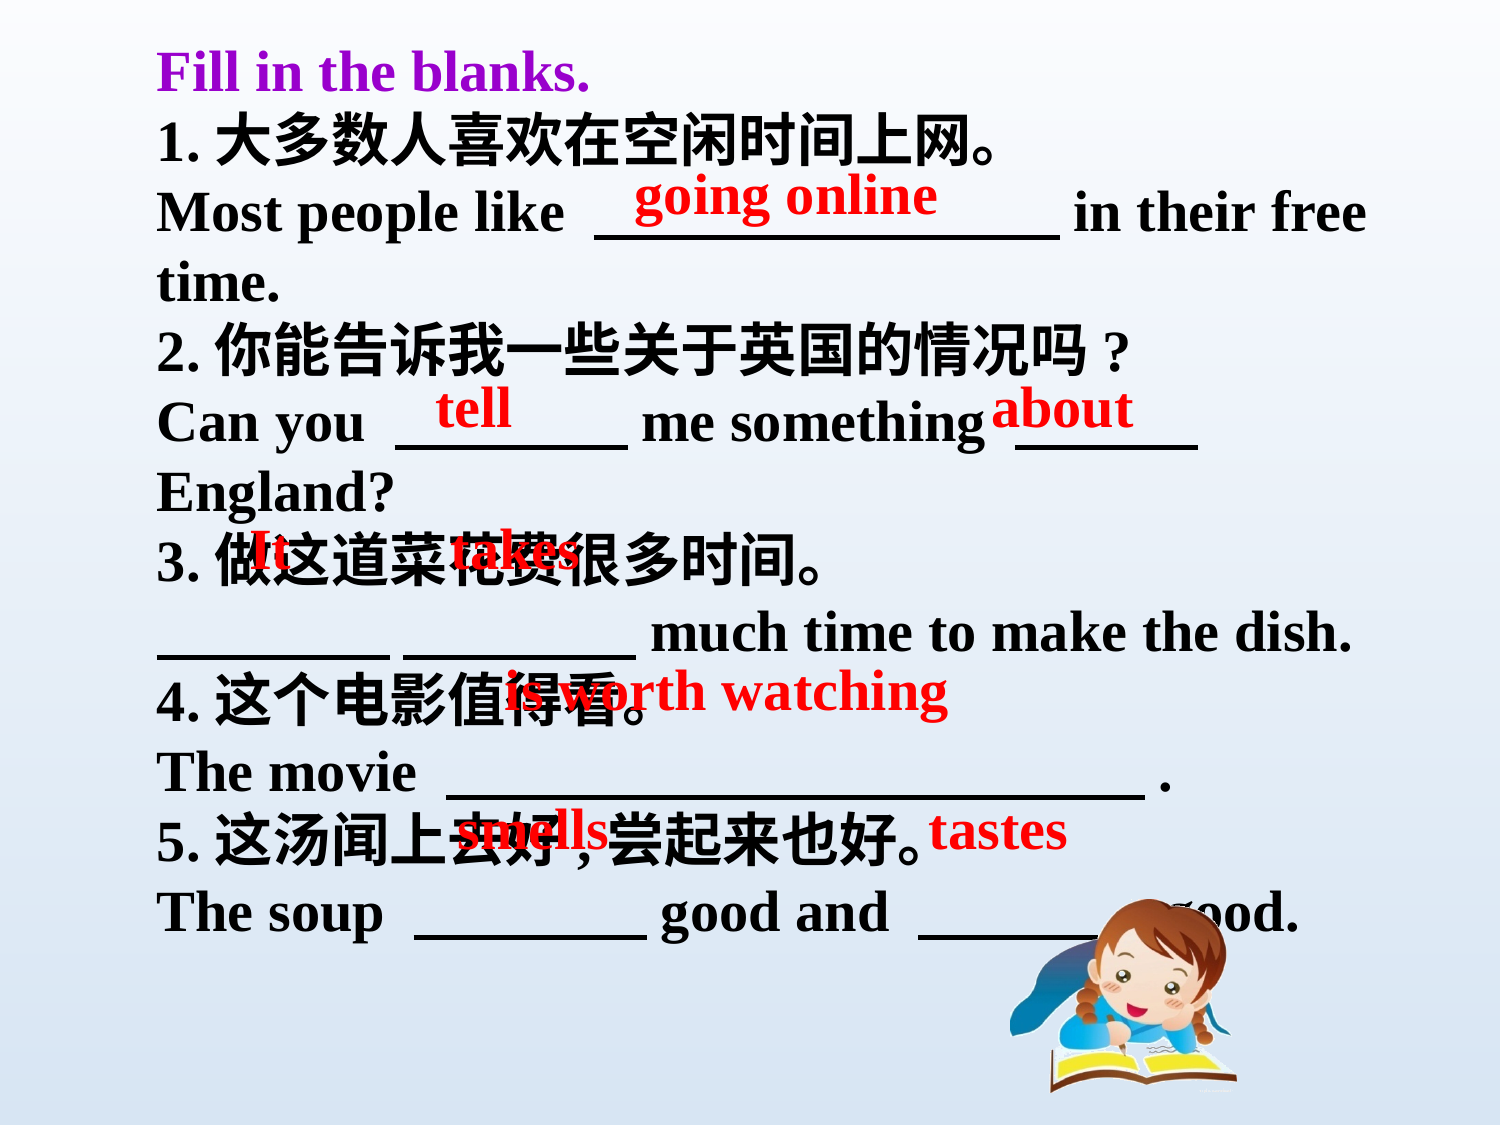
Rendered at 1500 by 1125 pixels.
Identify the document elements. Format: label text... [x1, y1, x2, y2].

text_box tell about [420, 361, 1150, 447]
text_box It takes [234, 503, 645, 589]
picture [1010, 899, 1237, 1093]
text_box is worth watching [490, 645, 964, 730]
text_box going online [620, 149, 954, 234]
text_box Fill in the blanks. 1.大多数人喜欢在空闲时间上网。 Most people like in their free time. 2.你能告诉我一些关于英国的情况吗? Can you me something England? 3.做这道菜花费很多时间。 much time to make the dish. 4.这个电影值得看。 The movie . 5.这汤闻上去好,尝起来也好。 The soup good and good. [141, 25, 1445, 1020]
text_box smells tastes [442, 783, 1098, 869]
